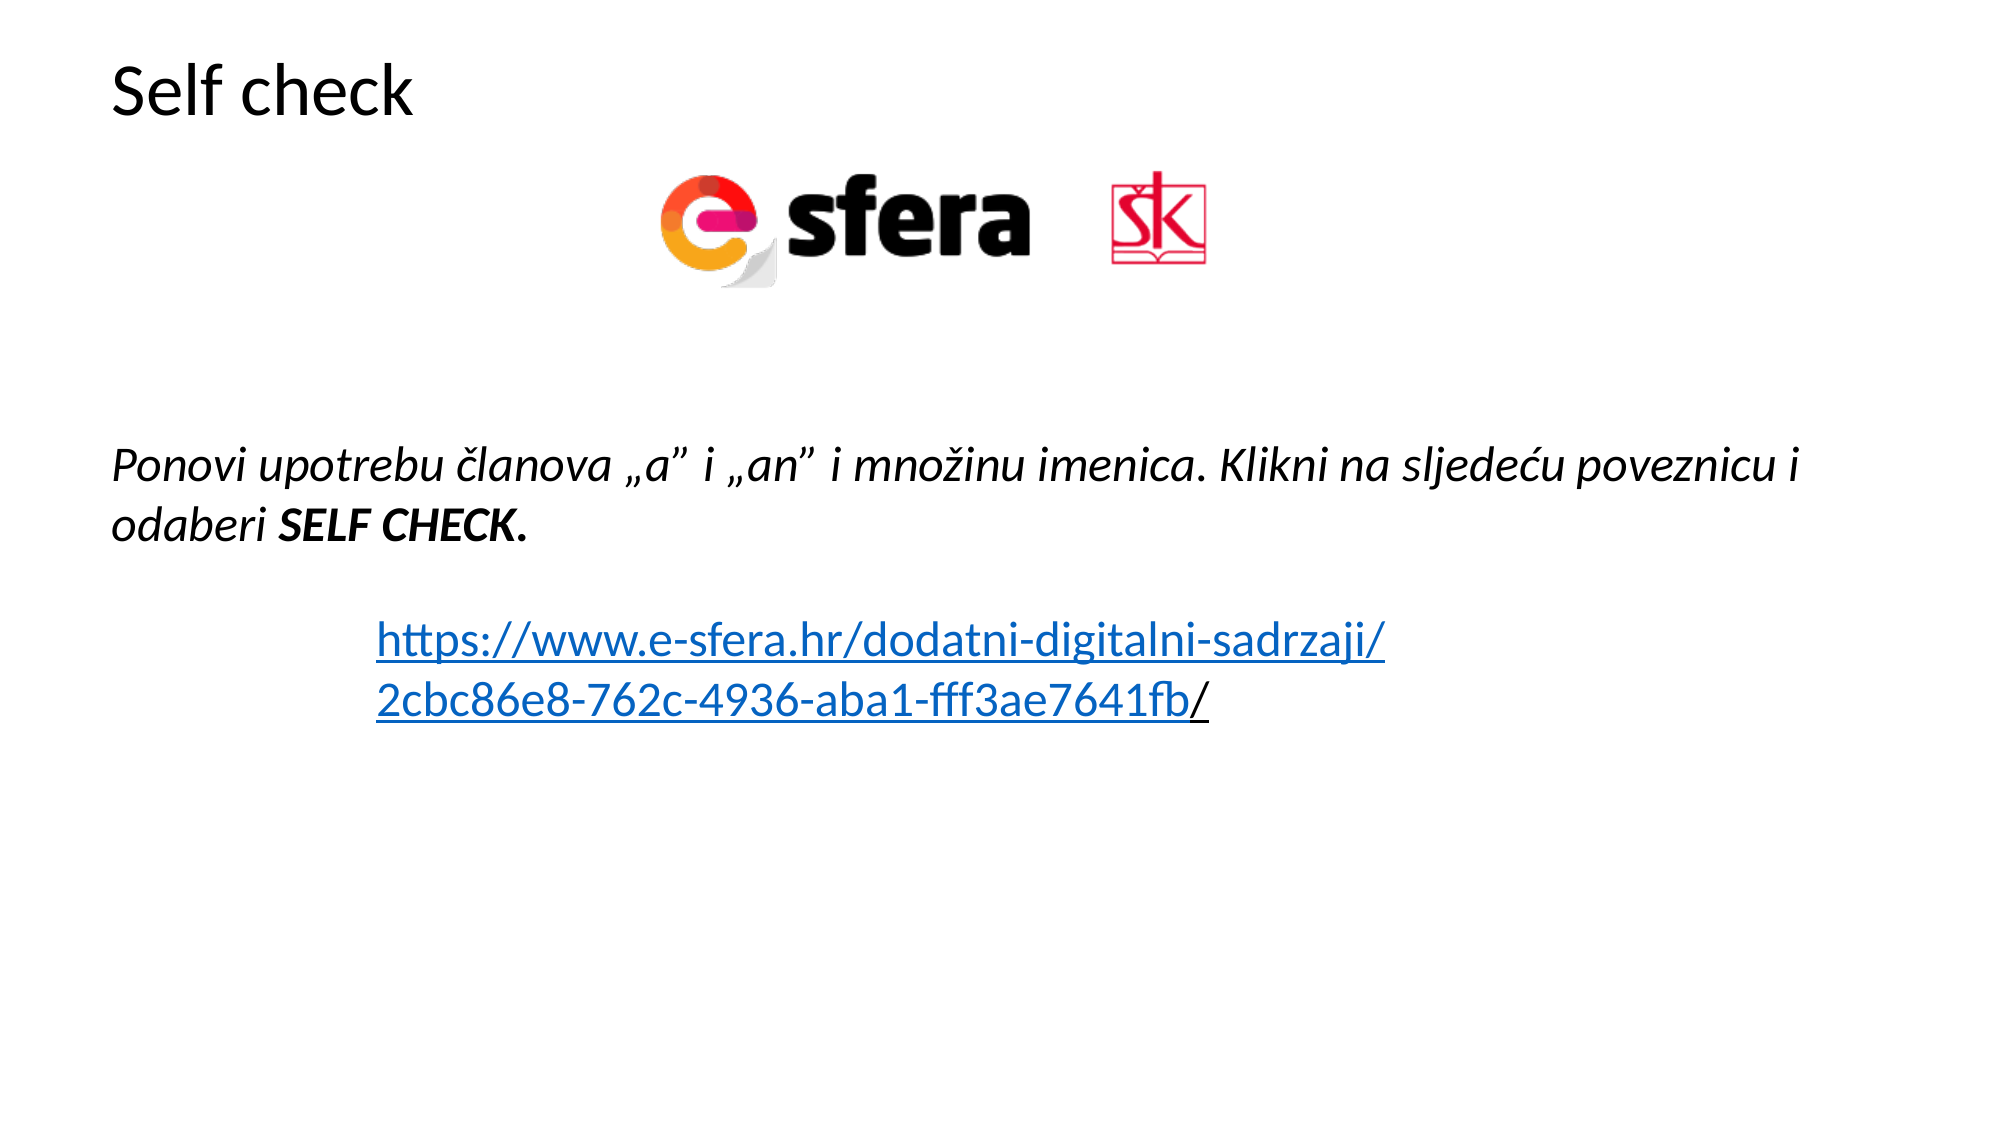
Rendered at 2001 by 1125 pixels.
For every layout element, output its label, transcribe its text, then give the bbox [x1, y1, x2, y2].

picture [628, 74, 1254, 387]
text_box https://www.e-sfera.hr/dodatni-digitalni-sadrzaji/2cbc86e8-762c-4936-aba1-fff3ae7641fb/ [361, 598, 1521, 734]
text_box Self check [96, 33, 1410, 229]
text_box Ponovi upotrebu članova „a” i „an” i množinu imenica. Klikni na sljedeću poveznicu i odaberi SELF CHECK. [96, 424, 1927, 560]
